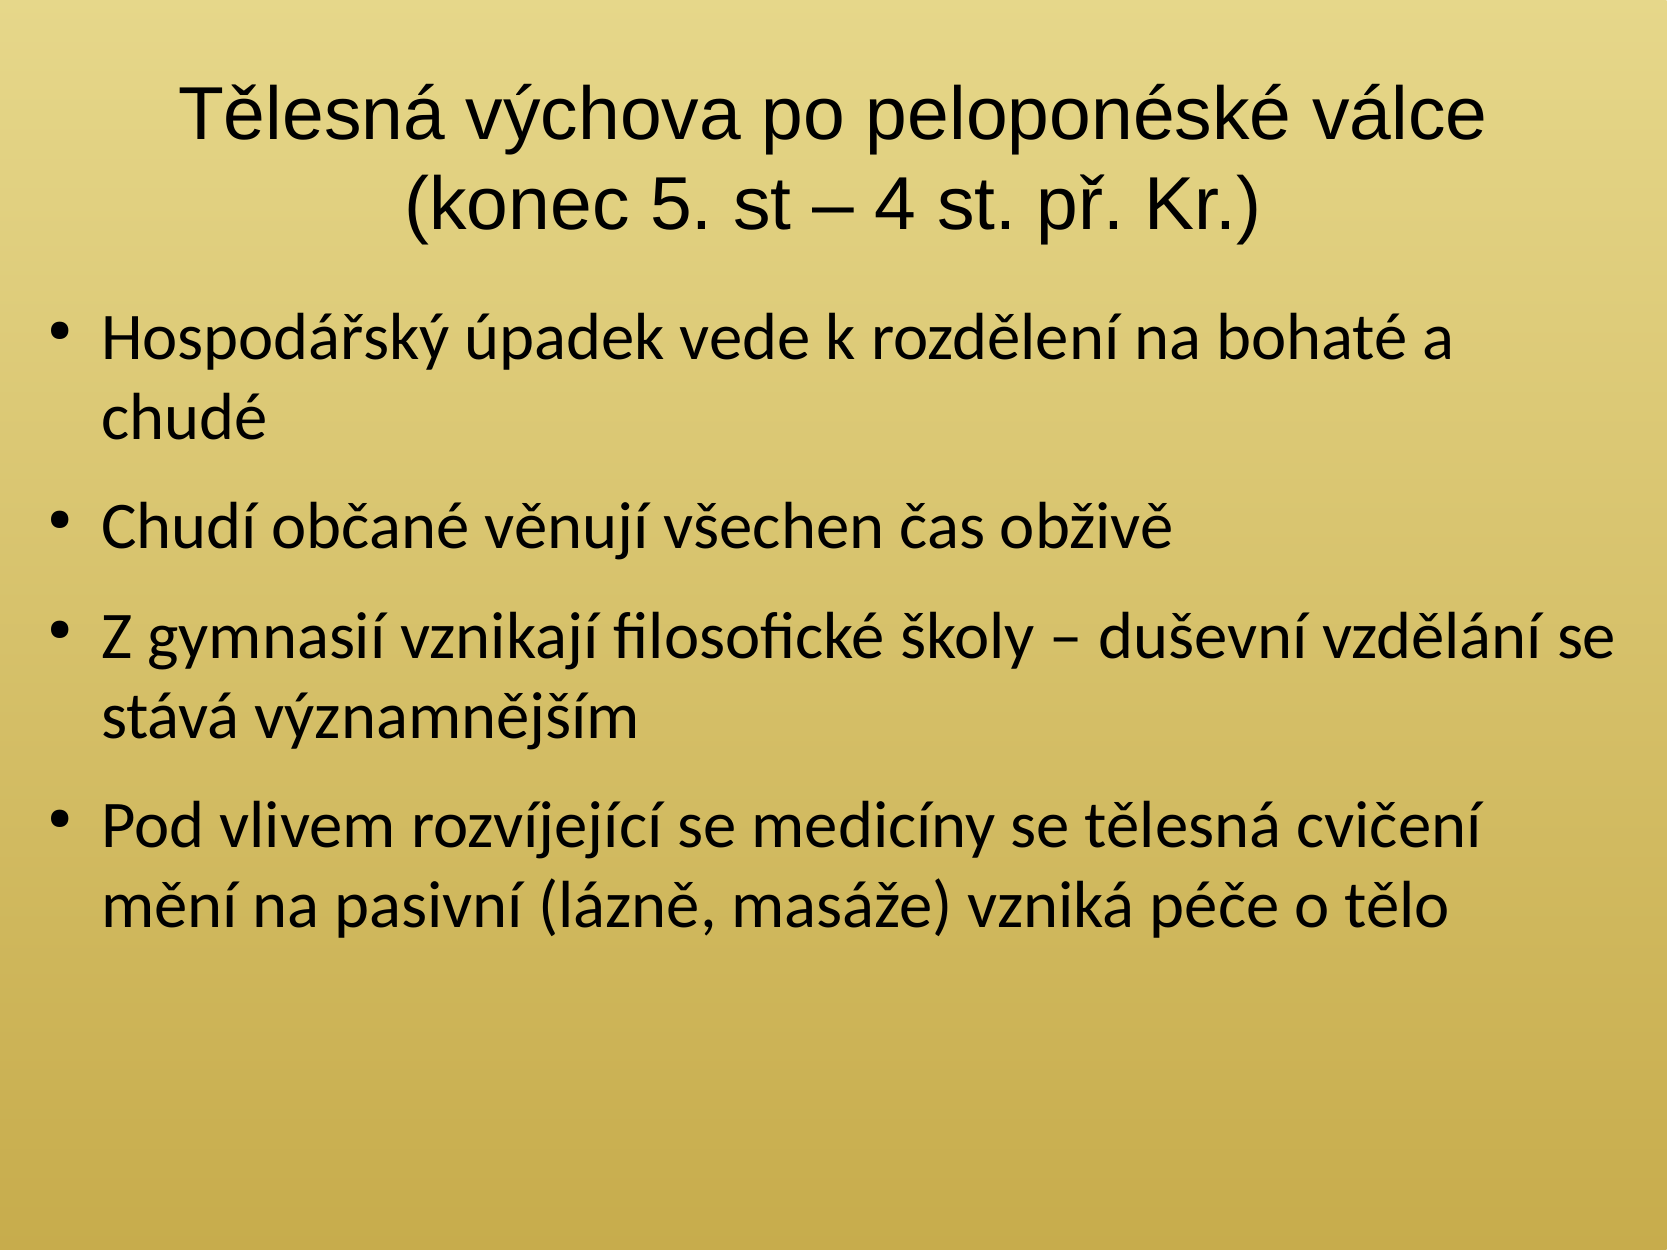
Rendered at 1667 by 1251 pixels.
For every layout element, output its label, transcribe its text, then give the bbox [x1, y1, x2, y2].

list Hospodářský úpadek vede k rozdělení na bohaté a chudé Chudí občané věnují všechen čas obživě Z gymnasií vznikají filosofické školy – duševní vzdělání se stává významnějším Pod vlivem rozvíjející se medicíny se tělesná cvičení mění na pasivní (lázně, masáže) vzniká péče o tělo [30, 292, 1625, 1118]
title Tělesná výchova po peloponéské válce (konec 5. st – 4 st. př. Kr.) [83, 49, 1584, 259]
